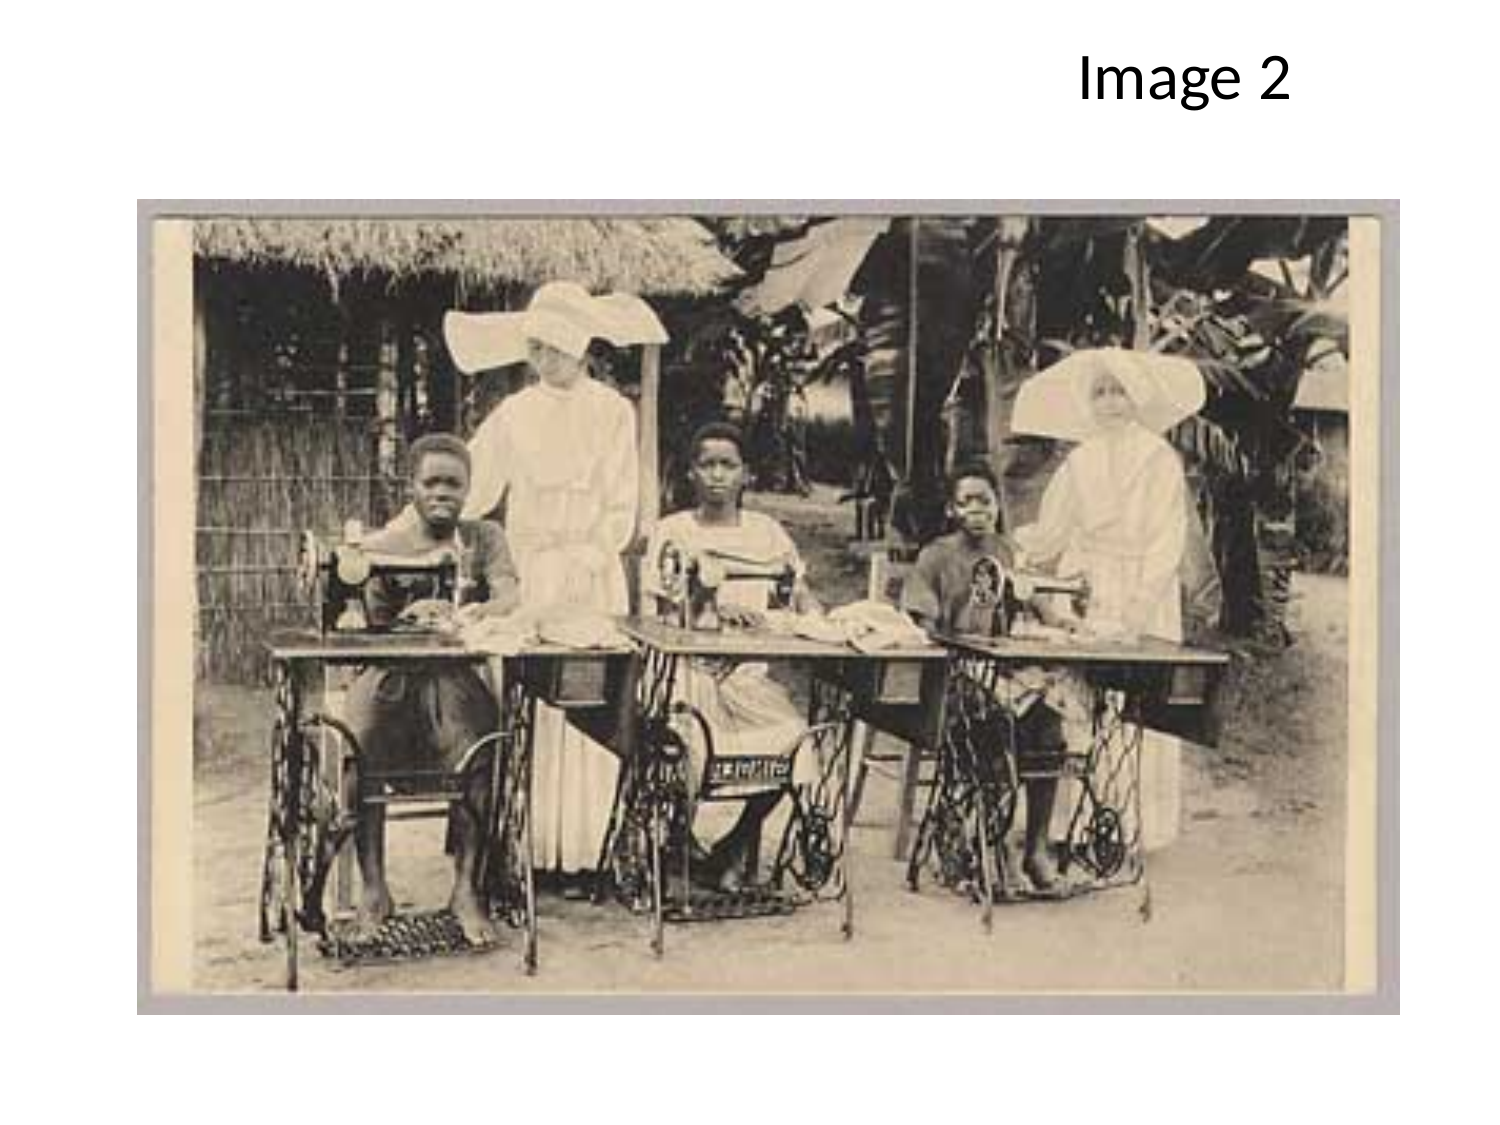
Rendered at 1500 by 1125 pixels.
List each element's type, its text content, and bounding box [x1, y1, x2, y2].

picture [137, 199, 1401, 1015]
text_box Image 2 [1062, 25, 1500, 121]
